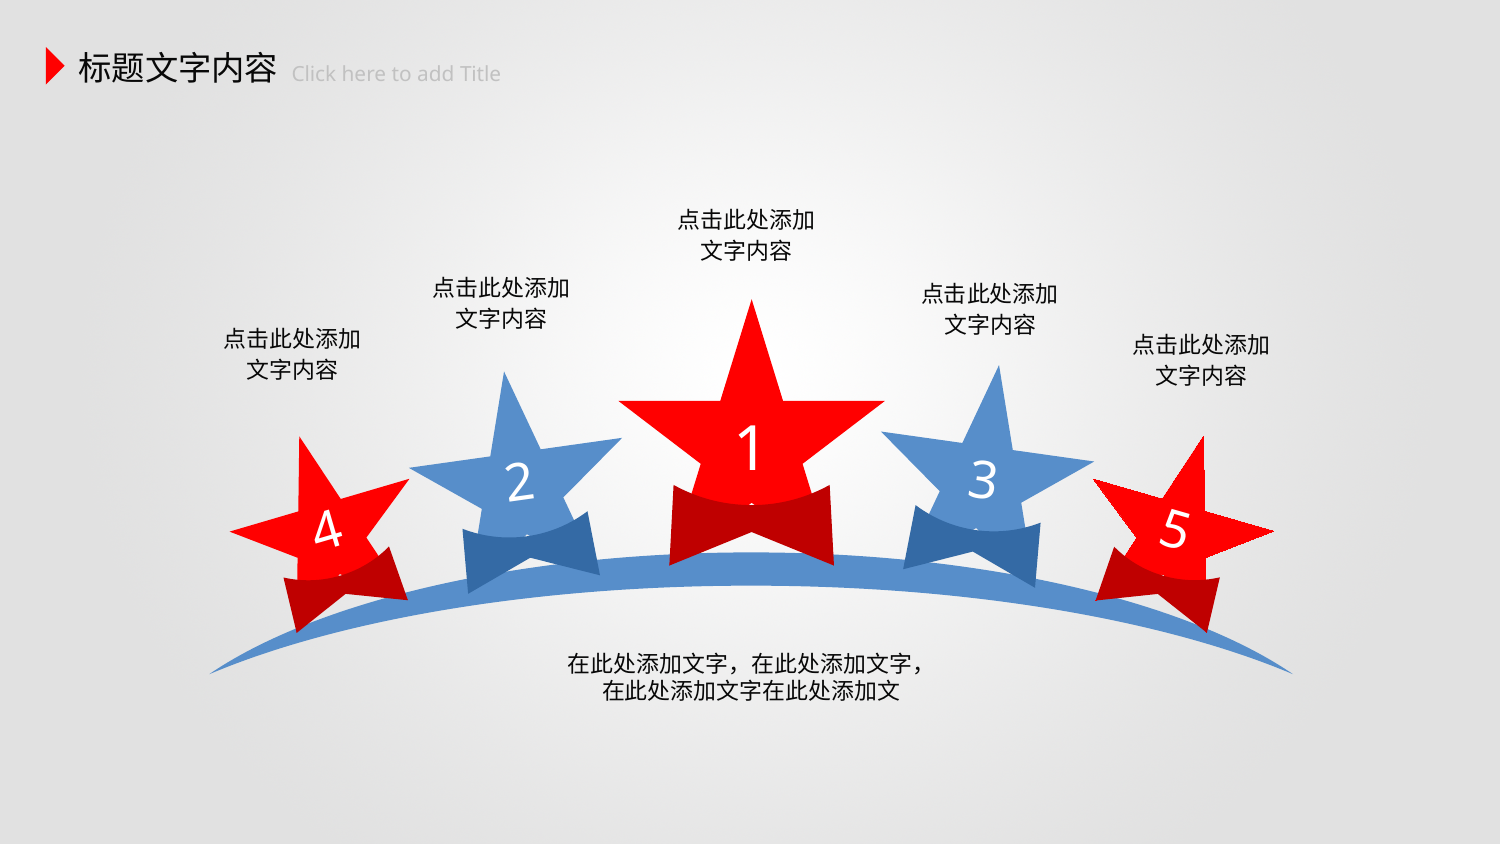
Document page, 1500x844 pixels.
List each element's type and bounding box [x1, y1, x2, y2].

text_box [176, 194, 1318, 741]
picture [0, 0, 1500, 844]
text_box [45, 39, 523, 96]
